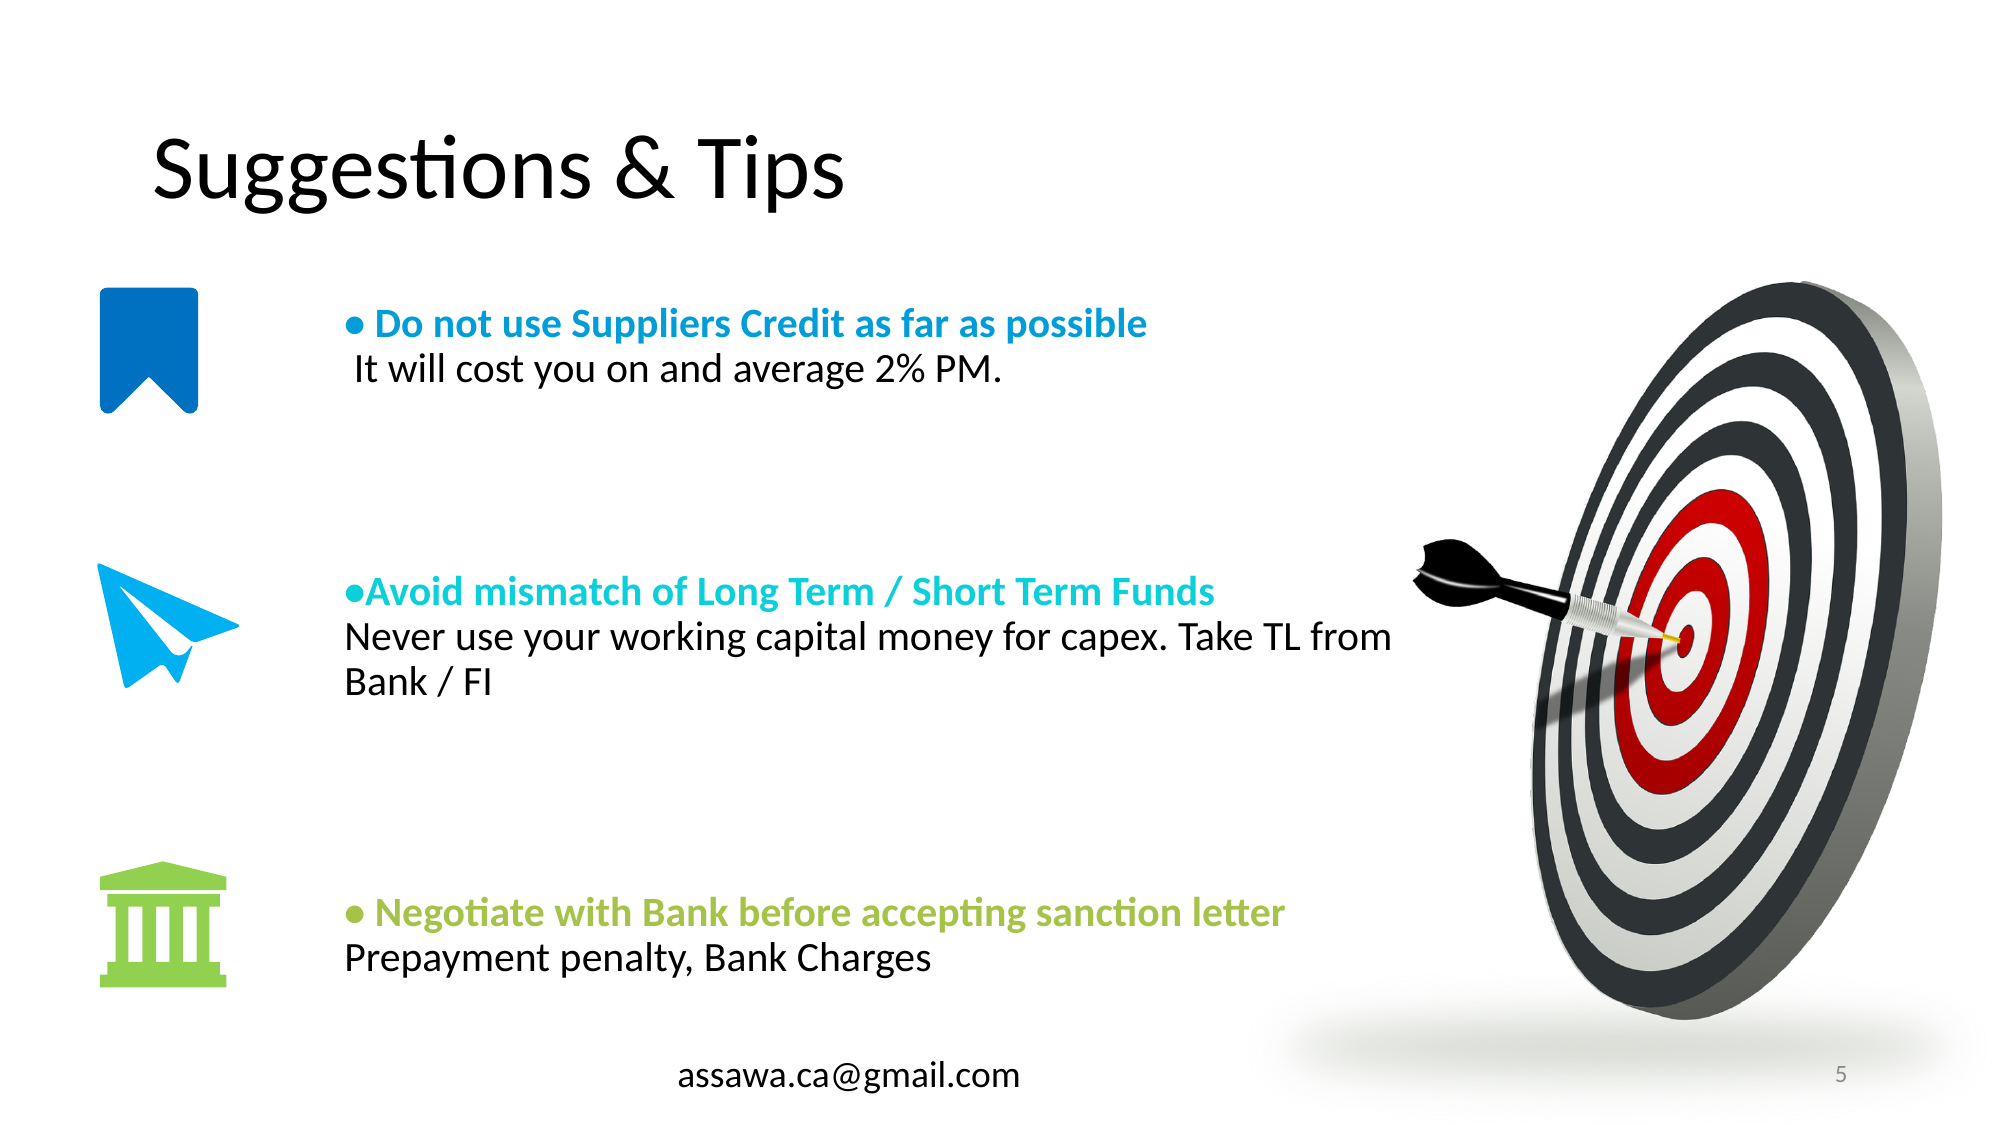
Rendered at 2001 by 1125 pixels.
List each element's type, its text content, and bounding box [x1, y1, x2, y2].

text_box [99, 861, 227, 988]
text_box [97, 563, 240, 689]
footer assawa.ca@gmail.com [662, 1042, 1235, 1103]
title Suggestions & Tips [137, 59, 1863, 278]
text_box [99, 287, 199, 414]
text_box • Do not use Suppliers Credit as far as possible It will cost you on and average 2% PM. [329, 271, 1416, 421]
text_box • Negotiate with Bank before accepting sanction letter Prepayment penalty, Bank Charges [329, 860, 1235, 1010]
picture [1235, 281, 1999, 1125]
text_box •Avoid mismatch of Long Term / Short Term Funds Never use your working capital money for capex. Take TL from Bank / FI [329, 562, 1235, 712]
